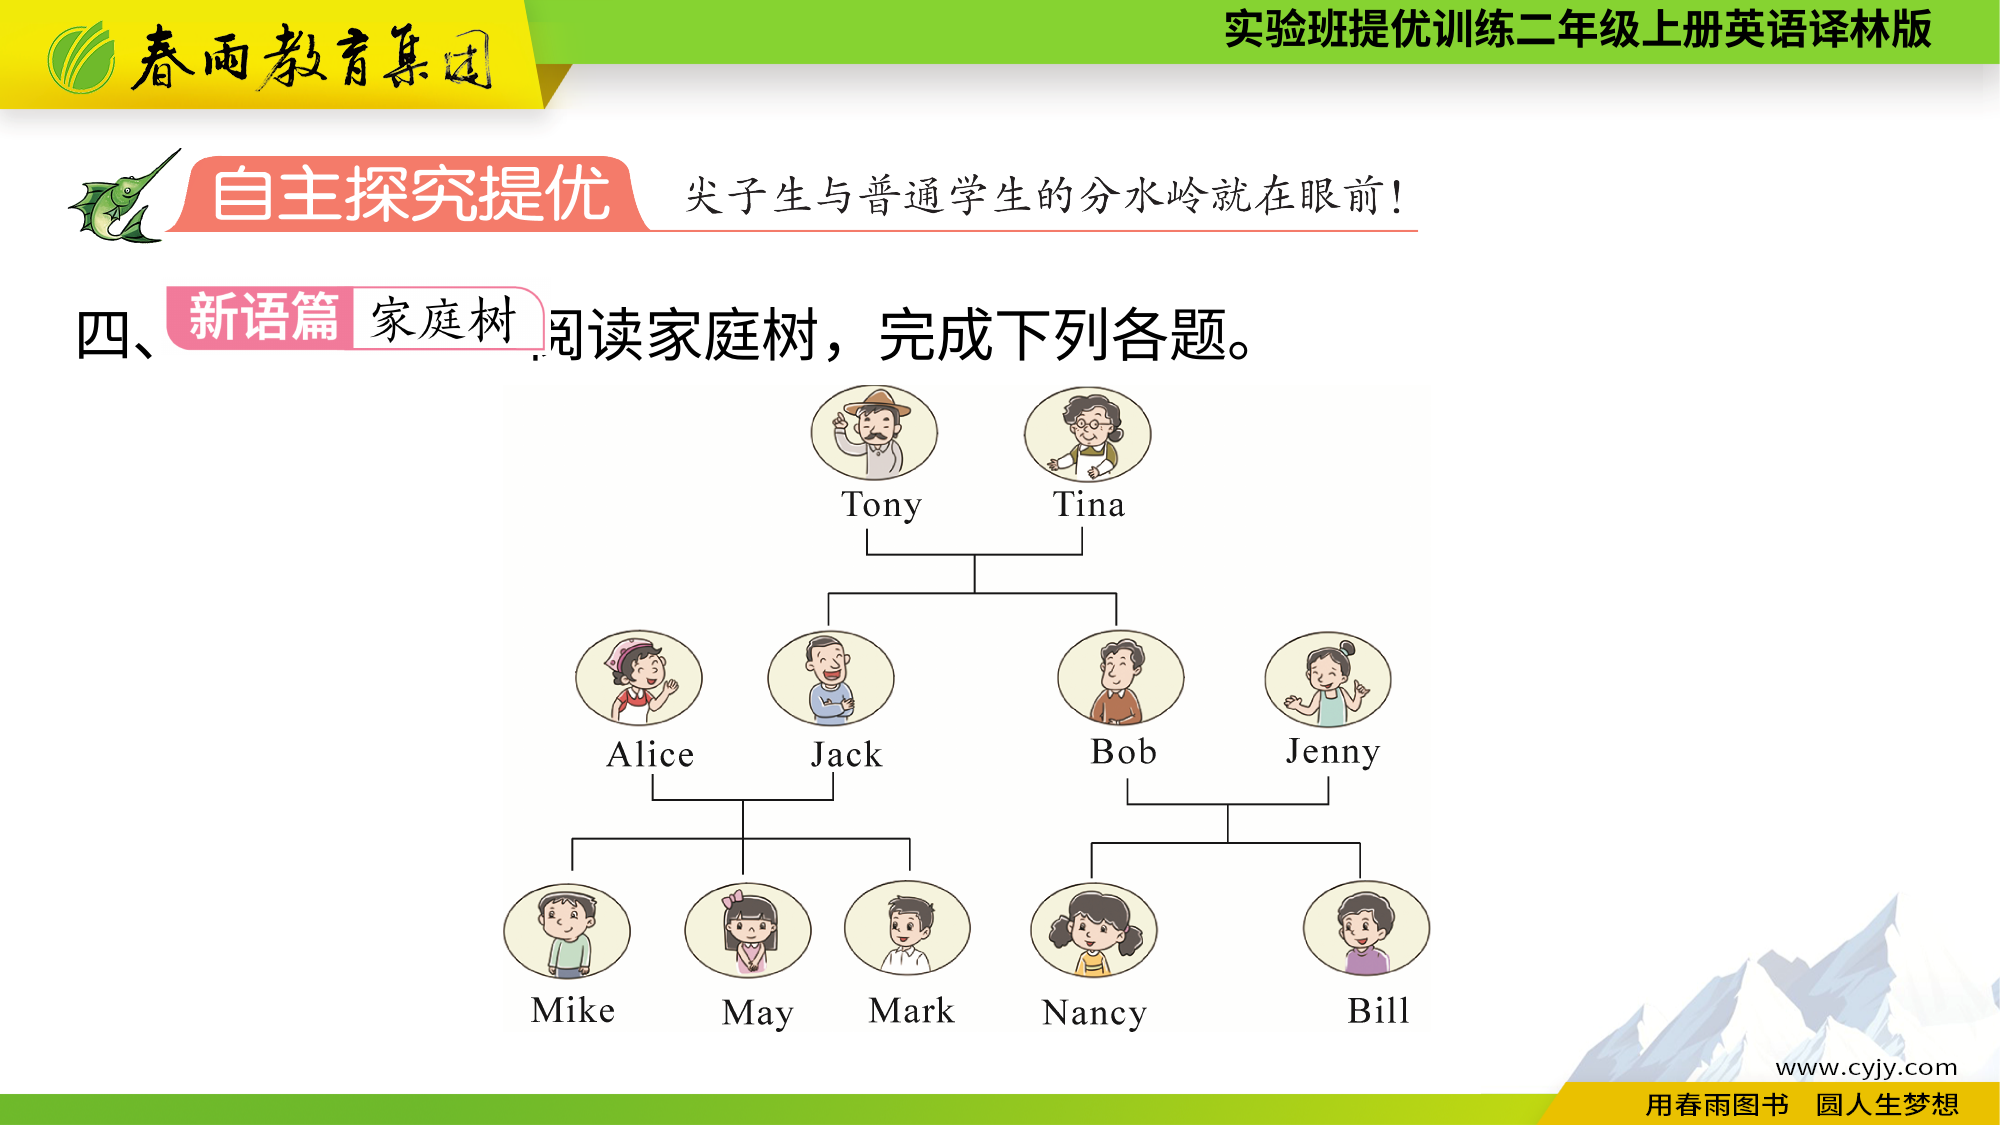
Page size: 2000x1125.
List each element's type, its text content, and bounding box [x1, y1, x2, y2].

picture [0, 0, 2000, 1125]
list 四、 阅读家庭树，完成下列各题。 [59, 255, 1944, 377]
